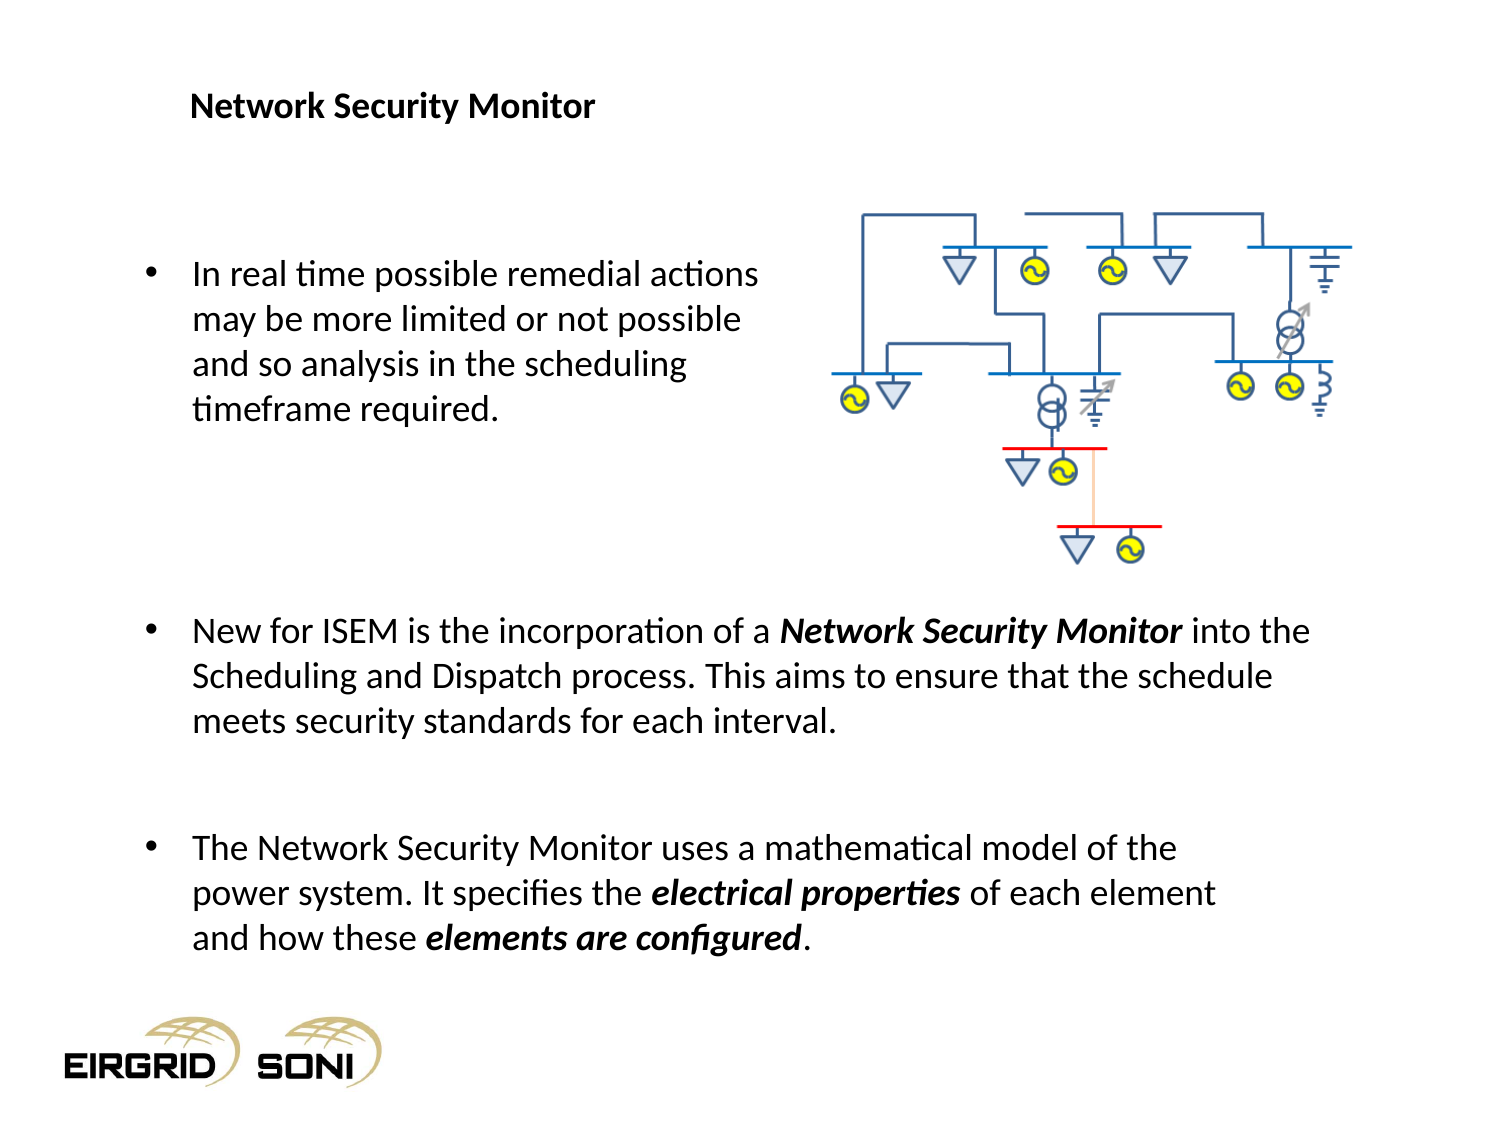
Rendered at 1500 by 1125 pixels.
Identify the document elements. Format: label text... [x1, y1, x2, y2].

text_box In real time possible remedial actions may be more limited or not possible and so analysis in the scheduling timeframe required. [130, 241, 792, 437]
text_box New for ISEM is the incorporation of a Network Security Monitor into the Scheduling and Dispatch process. This aims to ensure that the schedule meets security standards for each interval. [130, 598, 1362, 748]
text_box Network Security Monitor [174, 73, 775, 133]
picture [828, 187, 1362, 599]
picture [41, 1011, 243, 1091]
text_box The Network Security Monitor uses a mathematical model of the power system. It specifies the electrical properties of each element and how these elements are configured. [130, 816, 1297, 966]
picture [244, 1011, 384, 1092]
